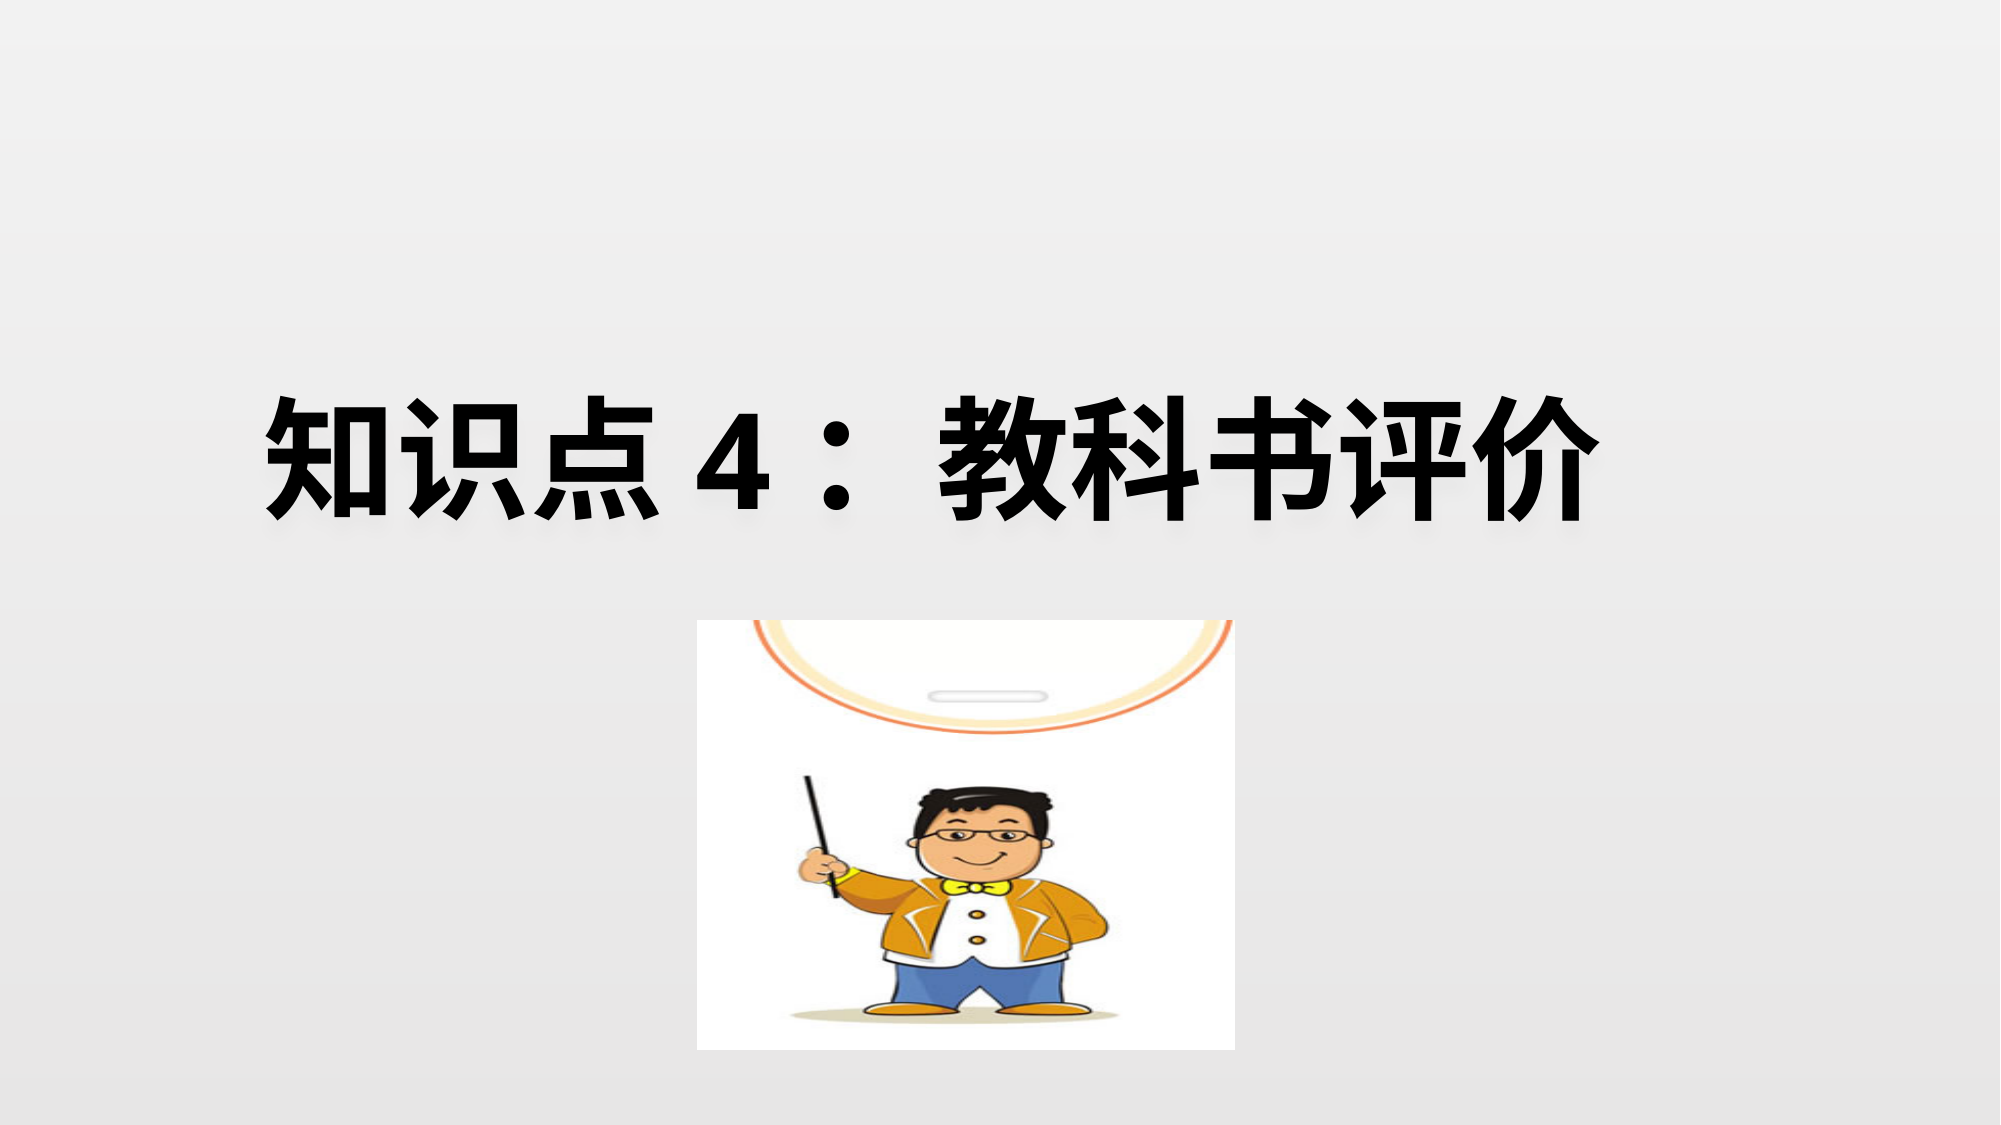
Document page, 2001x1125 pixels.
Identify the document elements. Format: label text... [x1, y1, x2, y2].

title 知识点4：教科书评价 [54, 312, 1946, 621]
picture [697, 620, 1235, 1050]
